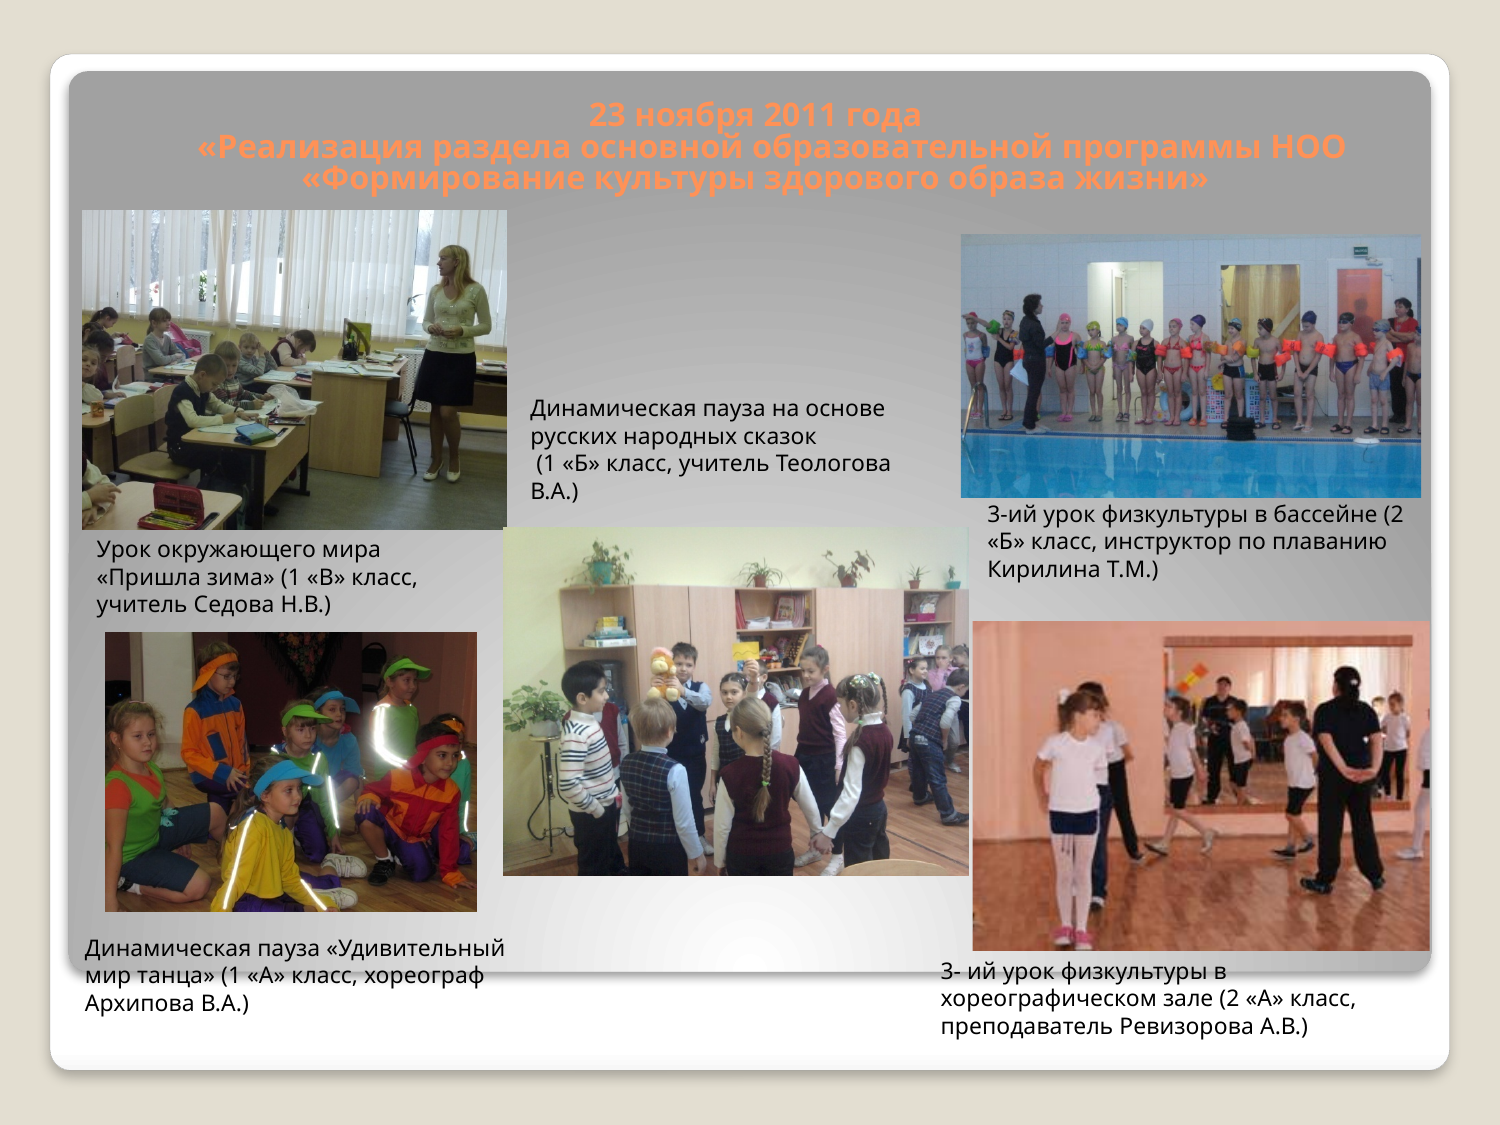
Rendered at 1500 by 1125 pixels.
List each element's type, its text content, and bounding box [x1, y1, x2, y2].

picture [960, 234, 1422, 498]
text_box 3-ий урок физкультуры в бассейне (2 «Б» класс, инструктор по плаванию Кирилина Т.М.) [972, 492, 1453, 590]
picture [105, 632, 477, 912]
picture [972, 620, 1430, 951]
text_box Динамическая пауза «Удивительный мир танца» (1 «А» класс, хореограф Архипова В.А.) [70, 925, 551, 1023]
text_box Динамическая пауза на основе русских народных сказок (1 «Б» класс, учитель Теологова В.А.) [515, 386, 938, 512]
text_box Урок окружающего мира «Пришла зима» (1 «В» класс, учитель Седова Н.В.) [81, 541, 469, 625]
picture [81, 210, 969, 876]
text_box 3- ий урок физкультуры в хореографическом зале (2 «А» класс, преподаватель Ревизорова А.В.) [925, 949, 1430, 1047]
title 23 ноября 2011 года «Реализация раздела основной образовательной программы НОО «Формирование культуры здорового образа жизни» [93, 93, 1418, 282]
